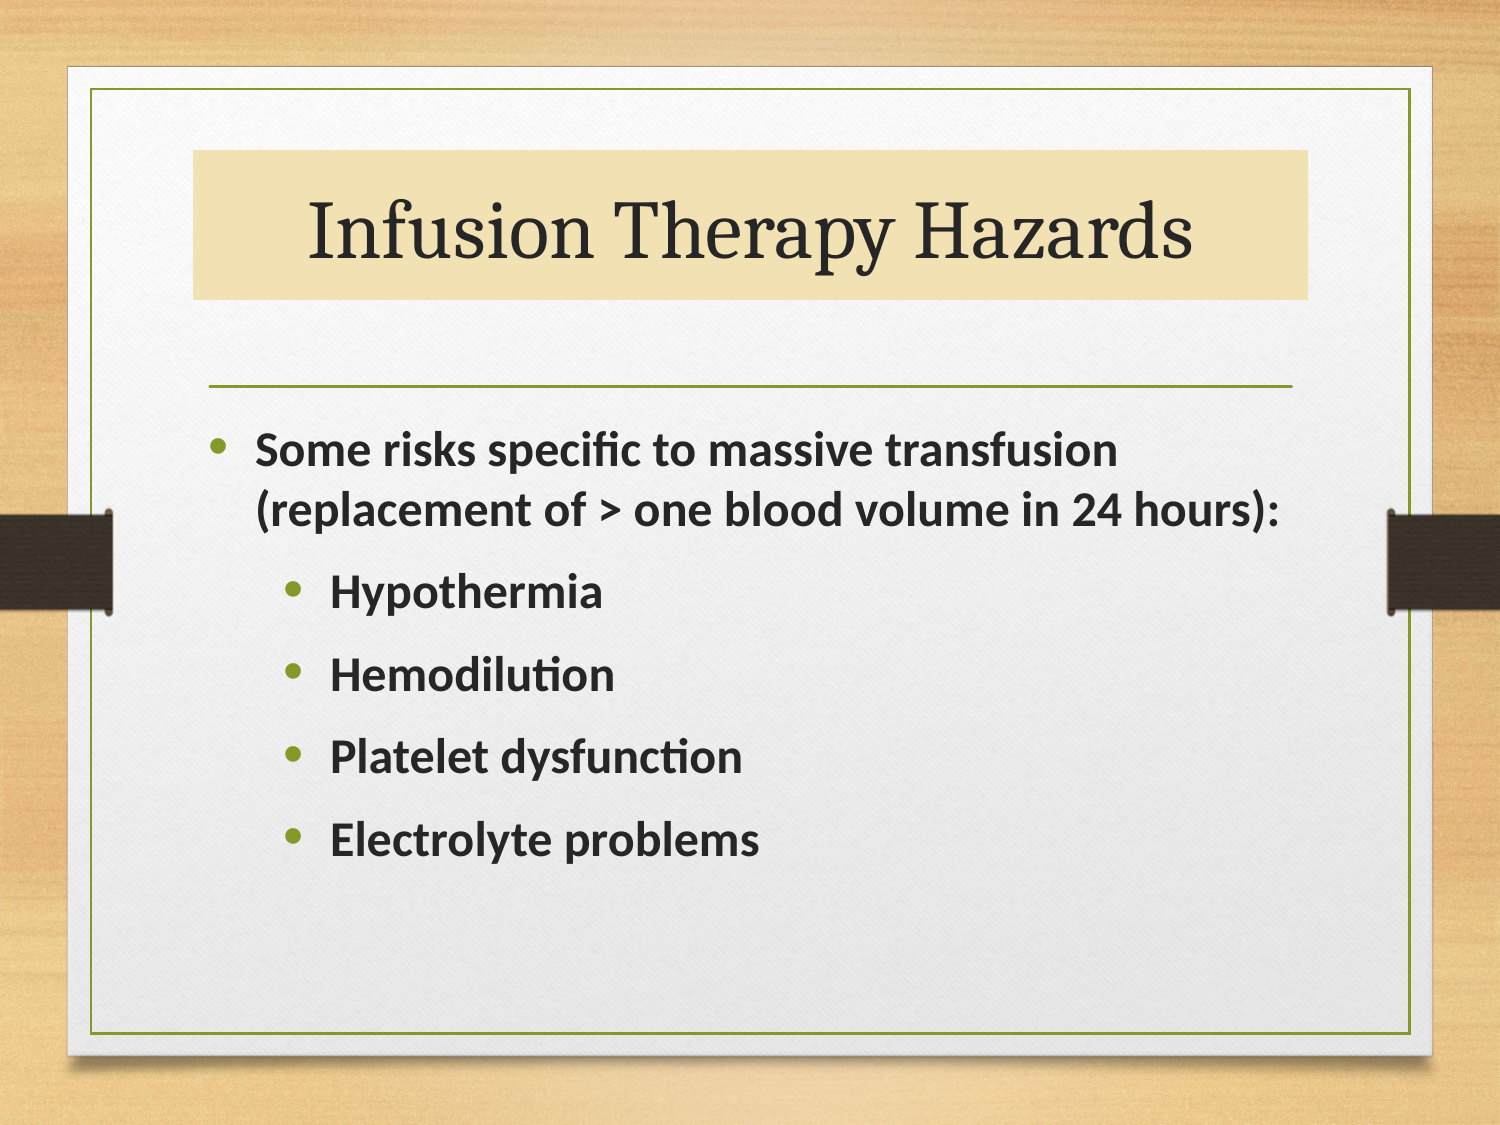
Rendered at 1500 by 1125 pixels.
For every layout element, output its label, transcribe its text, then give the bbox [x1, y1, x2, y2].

list Some risks specific to massive transfusion (replacement of > one blood volume in 24 hours): Hypothermia Hemodilution Platelet dysfunction Electrolyte problems [193, 408, 1309, 974]
title Infusion Therapy Hazards [193, 150, 1309, 300]
picture [0, 0, 1500, 1125]
